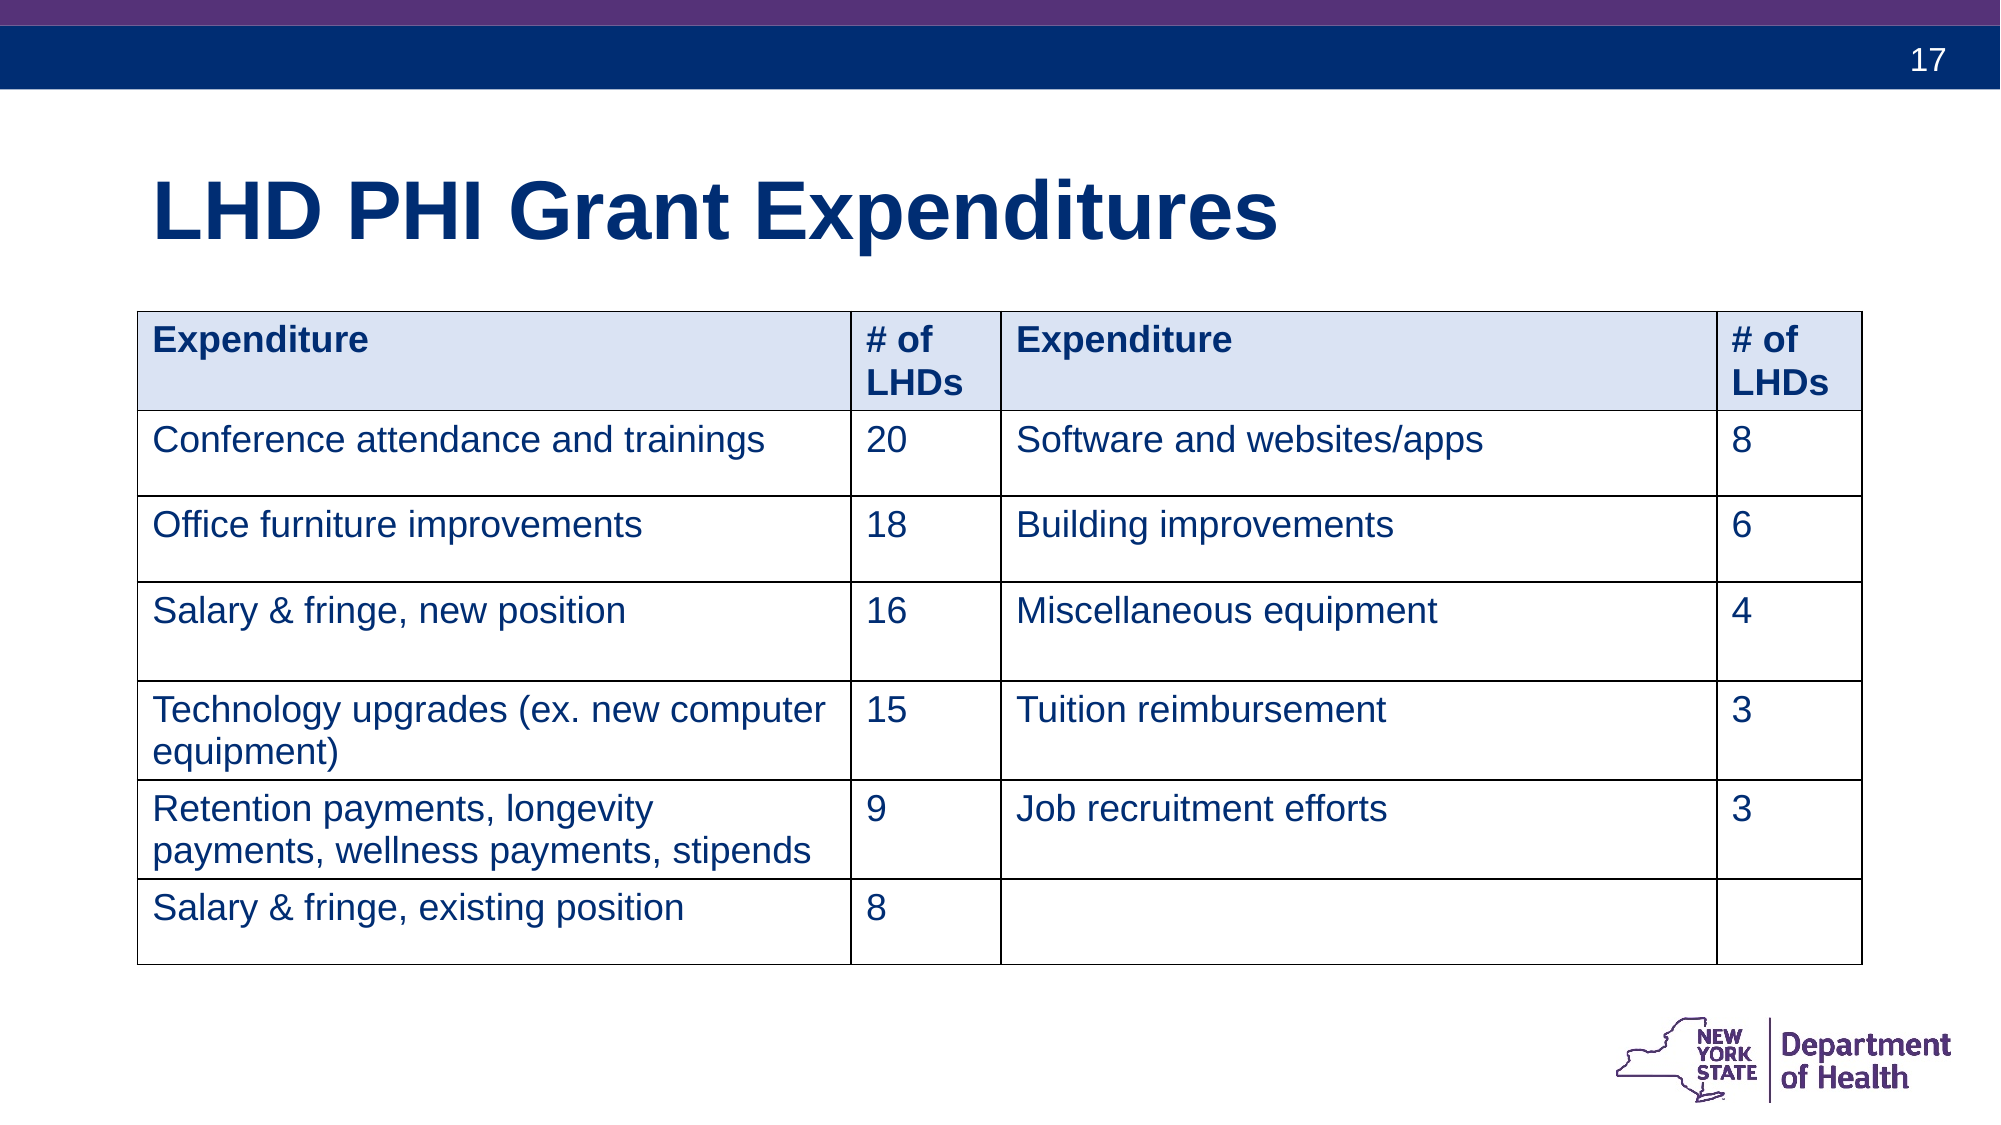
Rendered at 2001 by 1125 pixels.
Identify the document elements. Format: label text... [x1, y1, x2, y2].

table_cell Technology upgrades (ex. new computer equipment) [138, 682, 850, 779]
table_cell 15 [852, 682, 1000, 779]
table_cell Tuition reimbursement [1002, 682, 1716, 779]
table_cell 3 [1718, 682, 1861, 779]
table_cell 9 [852, 781, 1000, 878]
table_cell 20 [852, 411, 1000, 495]
table_cell 16 [852, 583, 1000, 680]
table_cell Job recruitment efforts [1002, 781, 1716, 878]
table_cell Office furniture improvements [138, 497, 850, 581]
table_header Expenditure [1002, 312, 1716, 410]
table_cell 8 [852, 880, 1000, 964]
table_cell [1718, 880, 1861, 964]
table_cell 4 [1718, 583, 1861, 680]
table_header # of LHDs [1718, 312, 1861, 410]
table_cell Retention payments, longevity payments, wellness payments, stipends [138, 781, 850, 878]
table_cell Salary & fringe, existing position [138, 880, 850, 964]
table_cell Miscellaneous equipment [1002, 583, 1716, 680]
table_cell Software and websites/apps [1002, 411, 1716, 495]
table_cell 18 [852, 497, 1000, 581]
table_header Expenditure [138, 312, 850, 410]
table_cell 8 [1718, 411, 1861, 495]
table_cell [1002, 880, 1716, 964]
table_cell 6 [1718, 497, 1861, 581]
table_cell Conference attendance and trainings [138, 411, 850, 495]
table_cell 3 [1718, 781, 1861, 878]
table_cell Salary & fringe, new position [138, 583, 850, 680]
title LHD PHI Grant Expenditures [137, 126, 1863, 300]
table_header # of LHDs [852, 312, 1000, 410]
table_cell Building improvements [1002, 497, 1716, 581]
picture [1616, 1017, 1951, 1103]
